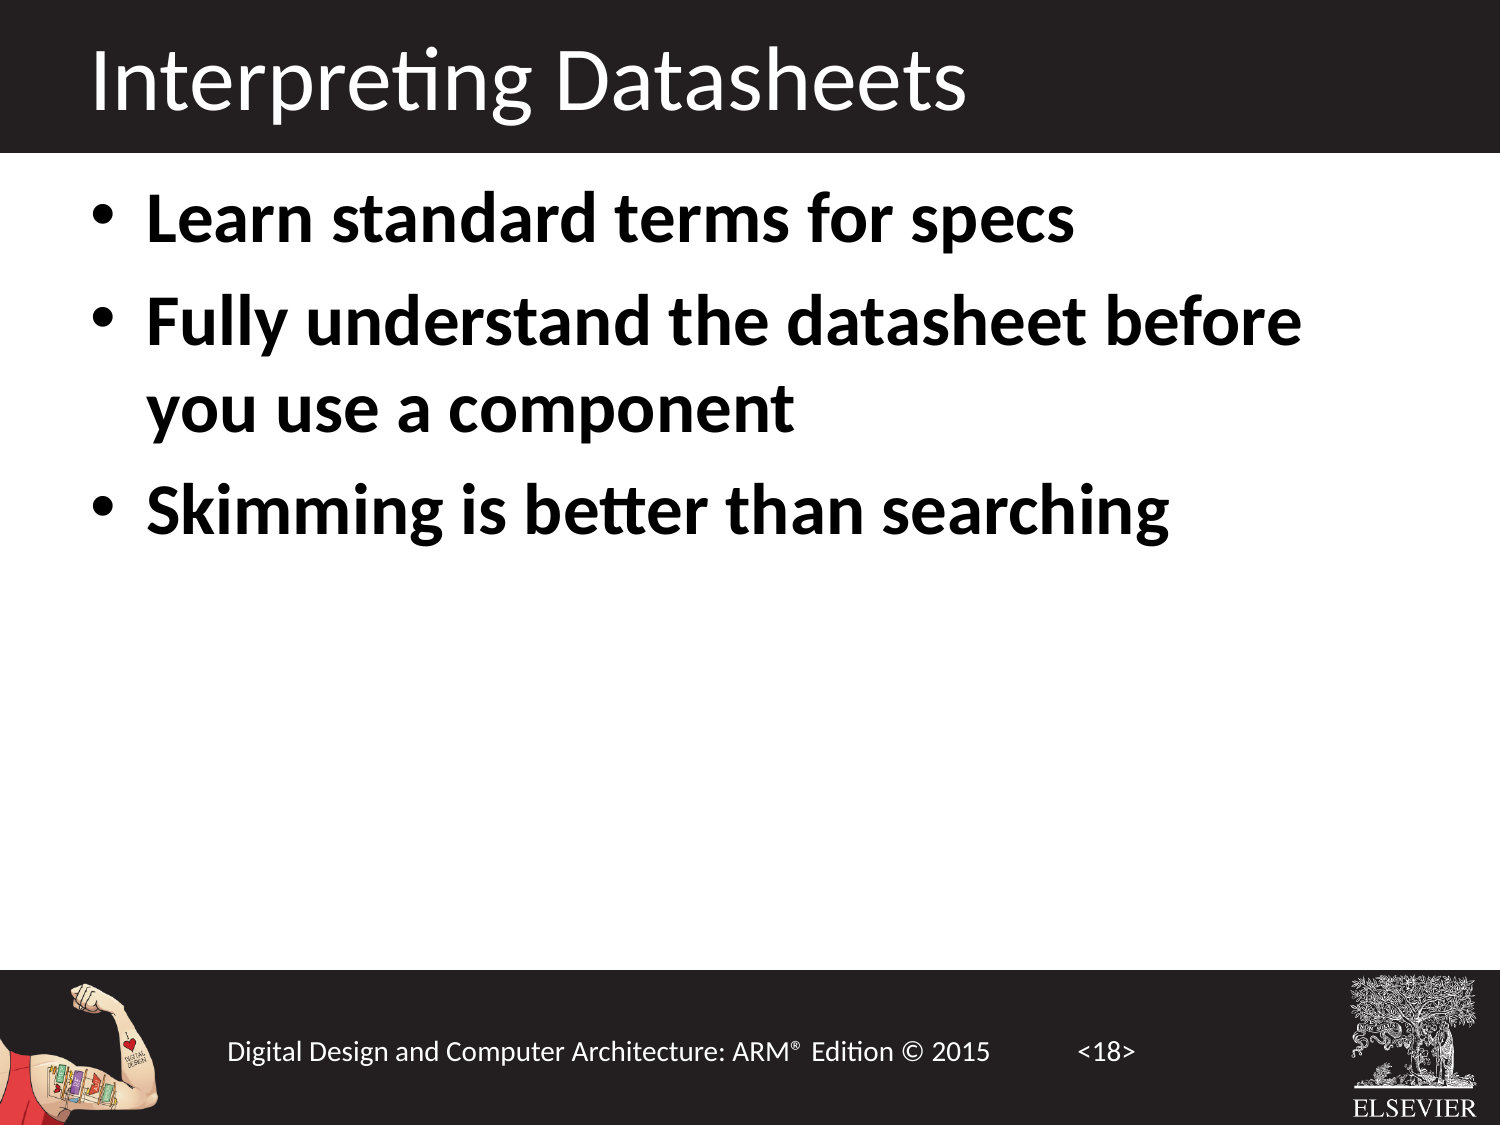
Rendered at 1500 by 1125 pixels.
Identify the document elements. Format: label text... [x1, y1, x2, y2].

list Learn standard terms for specs Fully understand the datasheet before you use a component Skimming is better than searching [75, 162, 1385, 975]
picture [0, 979, 163, 1125]
text_box Interpreting Datasheets [75, 11, 1375, 136]
picture [1350, 974, 1477, 1117]
